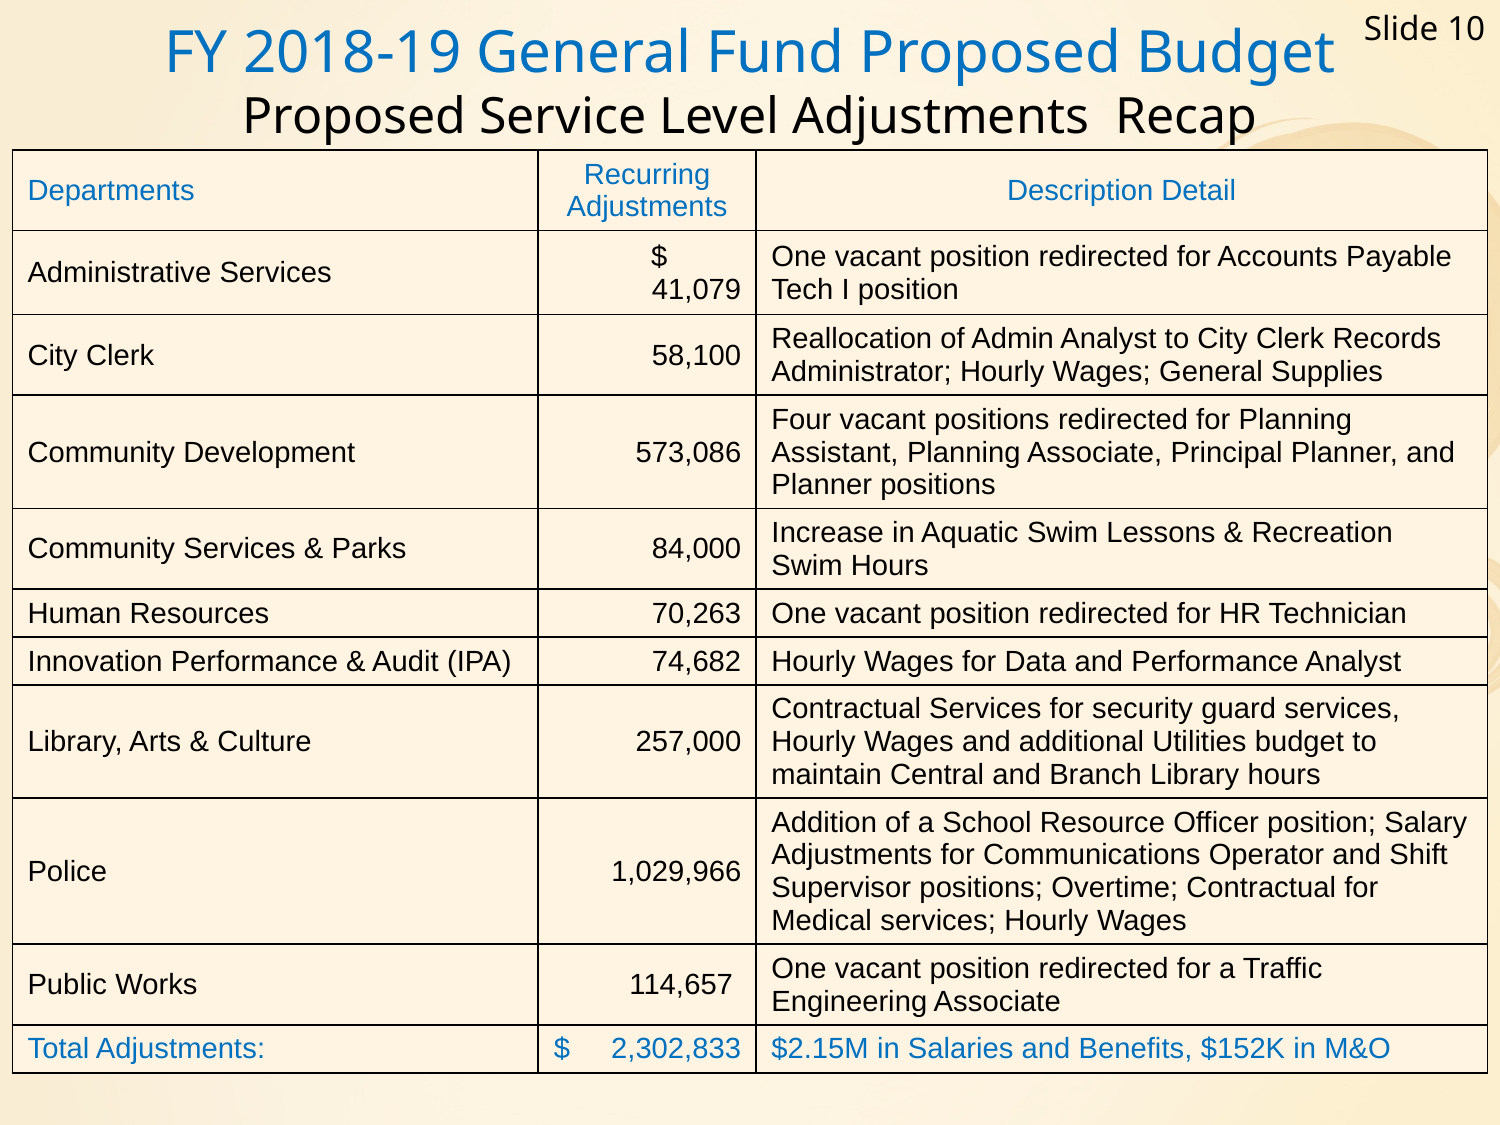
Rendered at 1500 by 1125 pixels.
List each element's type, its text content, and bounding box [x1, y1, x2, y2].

table_cell Increase in Aquatic Swim Lessons & Recreation Swim Hours [757, 509, 1487, 588]
table_cell 257,000 [539, 686, 755, 797]
table_cell 70,263 [539, 590, 755, 636]
table_header Description Detail [757, 151, 1487, 230]
title FY 2018-19 General Fund Proposed Budget Proposed Service Level Adjustments Recap [75, 12, 1425, 146]
table_cell Human Resources [13, 590, 537, 636]
table_cell 114,657 [539, 945, 755, 1024]
picture [0, 0, 1500, 1125]
table_cell Police [13, 799, 537, 943]
table_cell 74,682 [539, 638, 755, 684]
table_cell Library, Arts & Culture [13, 686, 537, 797]
table_cell Innovation Performance & Audit (IPA) [13, 638, 537, 684]
table_cell One vacant position redirected for HR Technician [757, 590, 1487, 636]
table_header Recurring Adjustments [539, 151, 755, 230]
table_header Departments [13, 151, 537, 230]
table_cell Total Adjustments: [13, 1026, 537, 1072]
text_box Slide 10 [1149, 0, 1500, 75]
table_cell 84,000 [539, 509, 755, 588]
table_cell Community Services & Parks [13, 509, 537, 588]
table_cell $2.15M in Salaries and Benefits, $152K in M&O [757, 1026, 1487, 1072]
table_cell 573,086 [539, 396, 755, 508]
table_cell $ 41,079 [539, 231, 755, 314]
table_cell Contractual Services for security guard services, Hourly Wages and additional Utilities budget to maintain Central and Branch Library hours [757, 686, 1487, 797]
table_cell Public Works [13, 945, 537, 1024]
table_cell One vacant position redirected for a Traffic Engineering Associate [757, 945, 1487, 1024]
table_cell Community Development [13, 396, 537, 508]
table_cell City Clerk [13, 315, 537, 394]
table_cell Administrative Services [13, 231, 537, 314]
table_cell One vacant position redirected for Accounts Payable Tech I position [757, 231, 1487, 314]
table_cell Addition of a School Resource Officer position; Salary Adjustments for Communications Operator and Shift Supervisor positions; Overtime; Contractual for Medical services; Hourly Wages [757, 799, 1487, 943]
table_cell $ 2,302,833 [539, 1026, 755, 1072]
table_cell Reallocation of Admin Analyst to City Clerk Records Administrator; Hourly Wages; General Supplies [757, 315, 1487, 394]
table_cell 58,100 [539, 315, 755, 394]
table_cell Hourly Wages for Data and Performance Analyst [757, 638, 1487, 684]
table_cell 1,029,966 [539, 799, 755, 943]
table_cell Four vacant positions redirected for Planning Assistant, Planning Associate, Principal Planner, and Planner positions [757, 396, 1487, 508]
